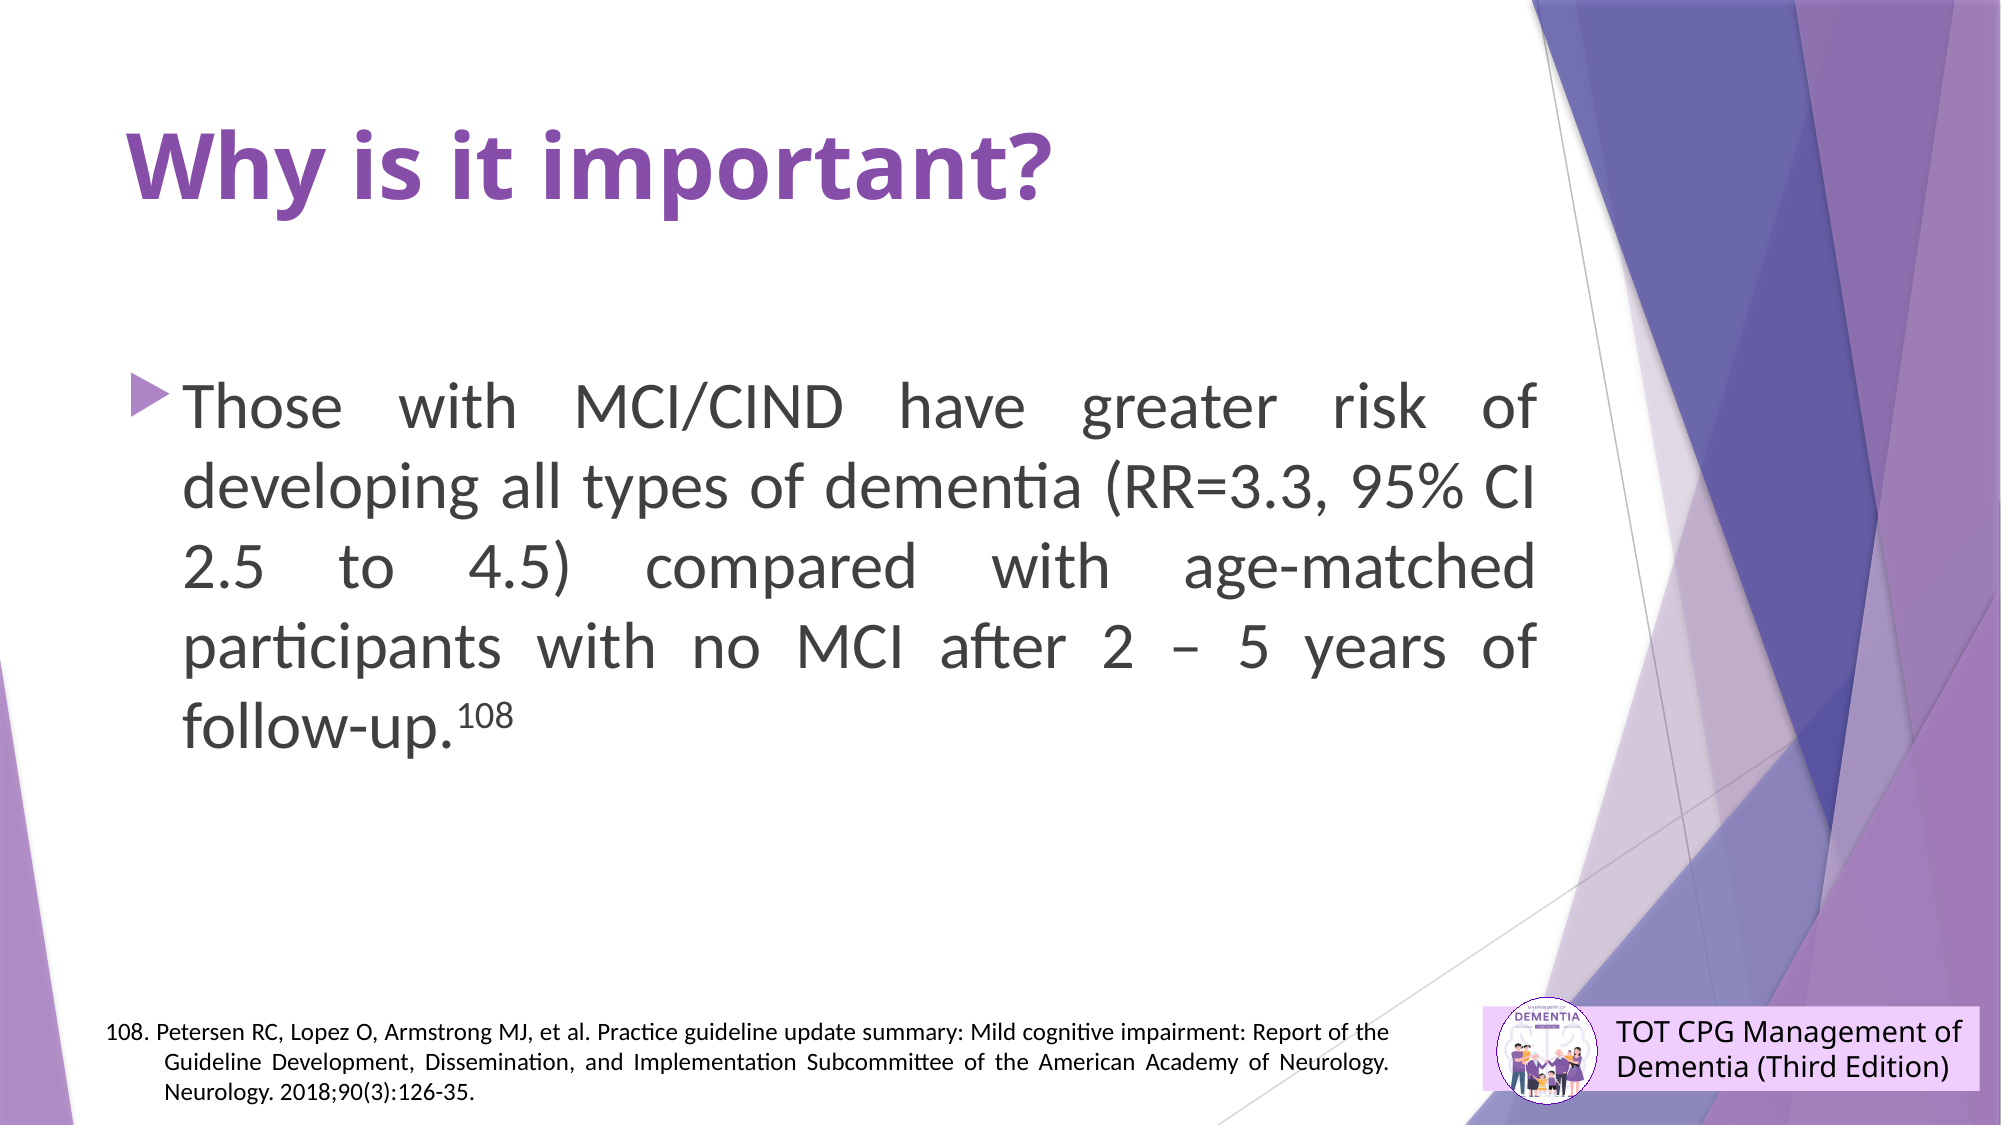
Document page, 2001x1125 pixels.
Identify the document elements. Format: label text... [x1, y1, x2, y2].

list Those with MCI/CIND have greater risk of developing all types of dementia (RR=3.3, 95% CI 2.5 to 4.5) compared with age-matched participants with no MCI after 2 – 5 years of follow-up.108 [111, 354, 1554, 992]
text_box 108. Petersen RC, Lopez O, Armstrong MJ, et al. Practice guideline update summary: Mild cognitive impairment: Report of the Guideline Development, Dissemination, and Implementation Subcommittee of the American Academy of Neurology. Neurology. 2018;90(3):126-35. [90, 1008, 1408, 1113]
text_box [1482, 996, 1981, 1105]
title Why is it important? [111, 99, 1522, 317]
